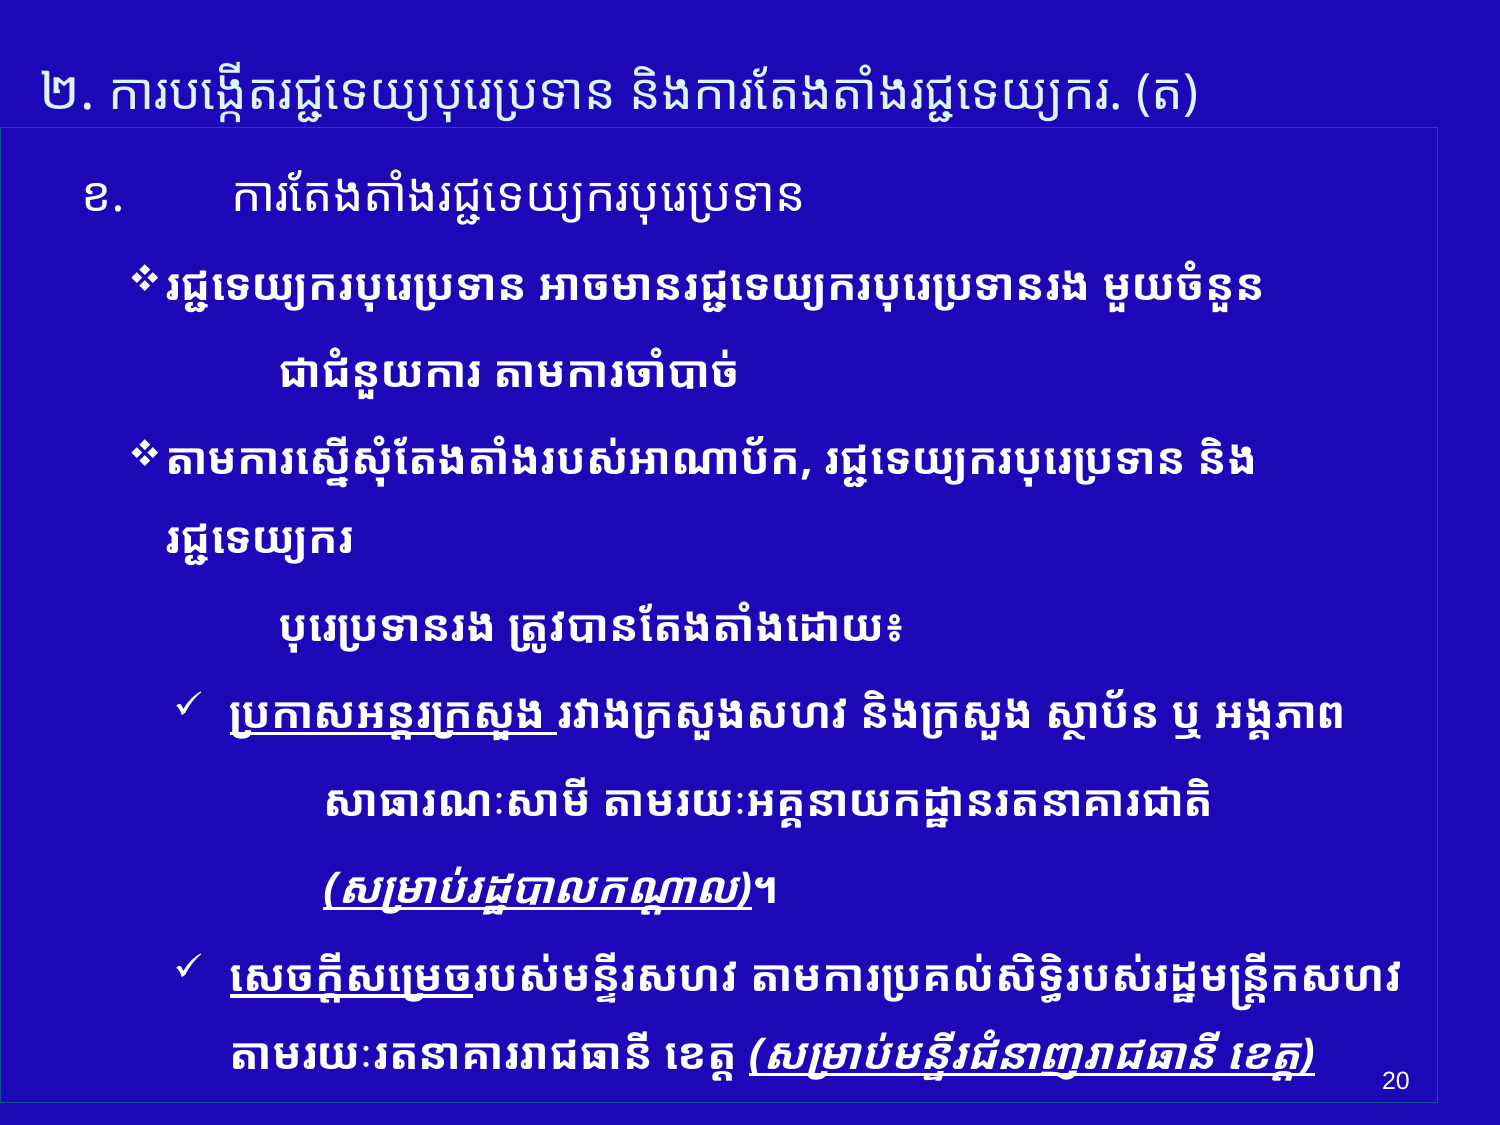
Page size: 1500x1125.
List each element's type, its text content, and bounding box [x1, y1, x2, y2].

slide_number 20 [1299, 1042, 1425, 1103]
title ២. ការបង្កើត​រជ្ជទេយ្យ​បុរេប្រទាន​ និង​ការ​តែងតាំងរជ្ជទេយ្យករ. (ត) [24, 19, 1413, 127]
list ខ. ការតែងតាំង​​រជ្ជទេយ្យករបុរេប្រទាន​​ ​រជ្ជទេយ្យករបុរេប្រទាន​ អាចមានរជ្ជទេយ្យករបុរេប្រទានរង មួយចំនួន ជាជំនួយការ​ តាមការចាំបាច់​ តាមការស្នើសុំតែងតាំងរបស់​អាណាប័ក, រជ្ជទេយ្យករបុរេប្រទាន​ និង​រជ្ជទេយ្យករ បុរេប្រទាន​រង ត្រូវ​បានតែងតាំងដោយ៖ ប្រកាសអន្តរក្រសួង រវាង​ក្រសួងសហវ និង​ក្រសួង ស្ថាប័ន ឬ អង្គភាព សាធារណៈ​​សាមី​ តាម​រយៈ​អគ្គនាយកដ្ឋាន​រតនាគារជាតិ​ (សម្រាប់​រដ្ឋបាលកណ្តាល)។​ សេចក្តីសម្រេចរបស់មន្ទីរសហវ តាមការប្រគល់សិទ្ធិរបស់រដ្ឋមន្ត្រីកសហវ តាមរយៈរតនាគាររាជធានី ខេត្ត​ (សម្រាប់​មន្ទីរជំនាញរាជធានី ខេត្ត​) [0, 127, 1438, 1103]
